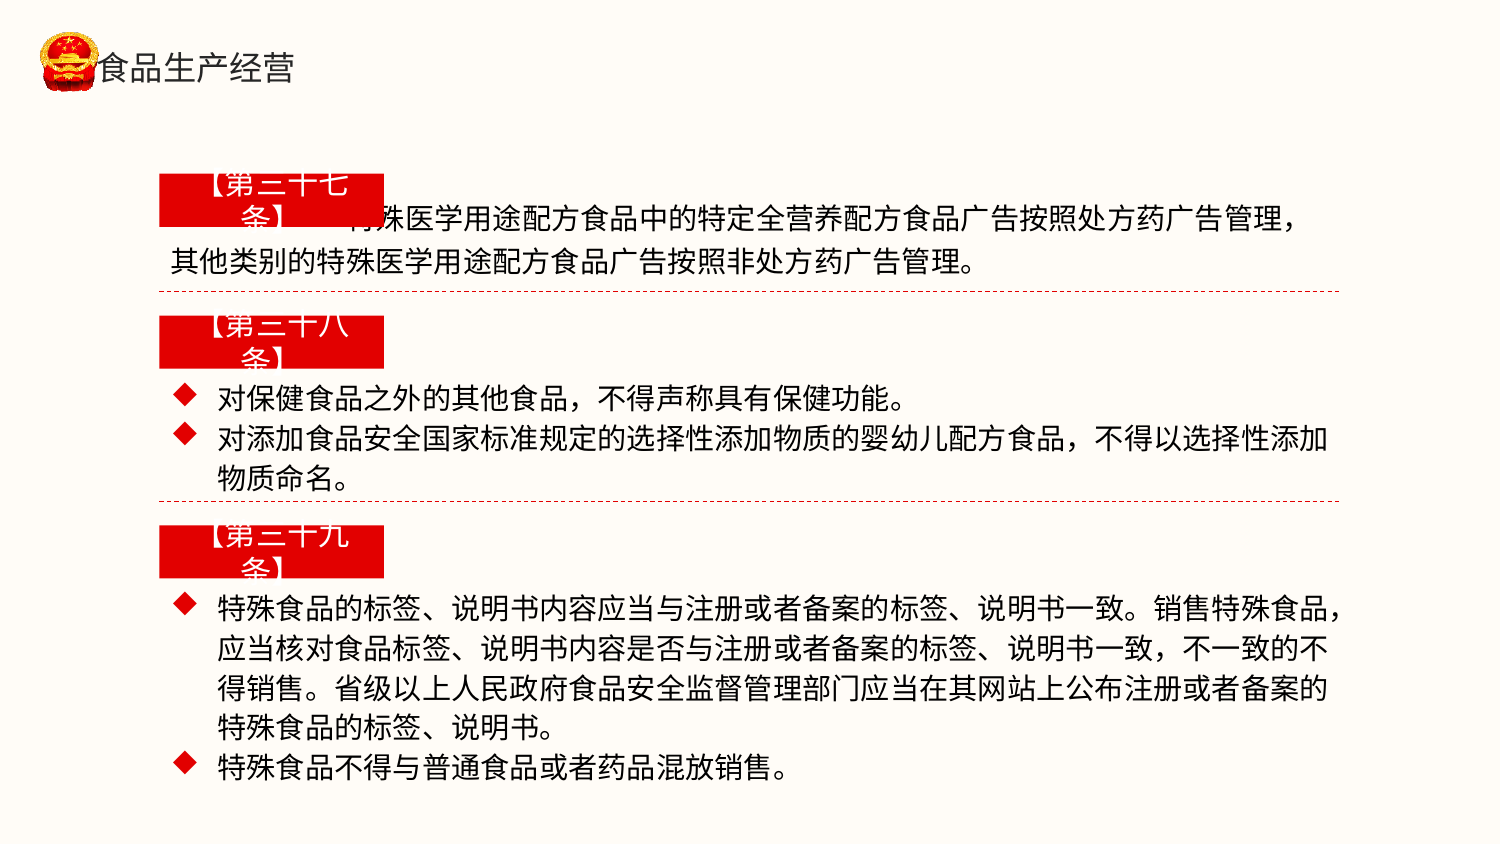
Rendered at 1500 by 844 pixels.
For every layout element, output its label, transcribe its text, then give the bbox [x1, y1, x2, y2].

text_box 【第三十九条】 [158, 524, 385, 579]
picture [31, 21, 104, 97]
text_box 【第三十八条】 [158, 314, 385, 370]
text_box 对保健食品之外的其他食品，不得声称具有保健功能。 对添加食品安全国家标准规定的选择性添加物质的婴幼儿配方食品，不得以选择性添加物质命名。 [159, 370, 1341, 501]
text_box 【第三十七条】 [158, 173, 385, 228]
text_box 特殊食品的标签、说明书内容应当与注册或者备案的标签、说明书一致。销售特殊食品，应当核对食品标签、说明书内容是否与注册或者备案的标签、说明书一致，不一致的不得销售。省级以上人民政府食品安全监督管理部门应当在其网站上公布注册或者备案的特殊食品的标签、说明书。 特殊食品不得与普通食品或者药品混放销售。 [159, 579, 1341, 791]
text_box 特殊医学用途配方食品中的特定全营养配方食品广告按照处方药广告管理，其他类别的特殊医学用途配方食品广告按照非处方药广告管理。 [159, 185, 1341, 285]
text_box 食品生产经营 [81, 37, 588, 98]
